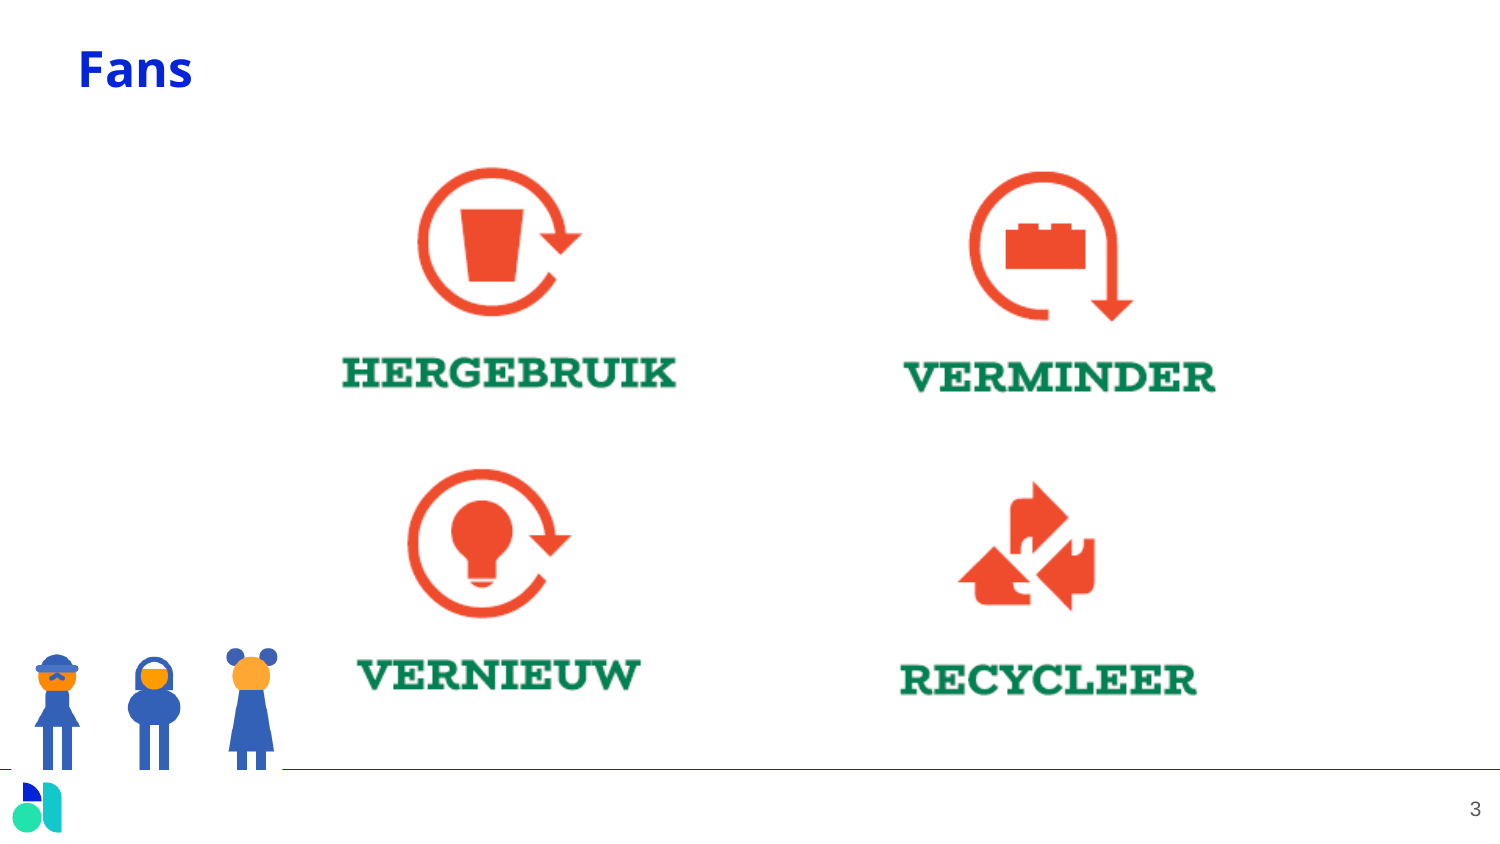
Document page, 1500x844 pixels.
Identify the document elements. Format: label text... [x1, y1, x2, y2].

slide_number ‹#› [1406, 777, 1497, 839]
picture [873, 150, 1262, 420]
picture [10, 781, 64, 834]
picture [320, 460, 677, 710]
picture [873, 471, 1219, 713]
picture [10, 646, 283, 770]
text_box Fans [63, 22, 1203, 113]
picture [297, 144, 700, 402]
